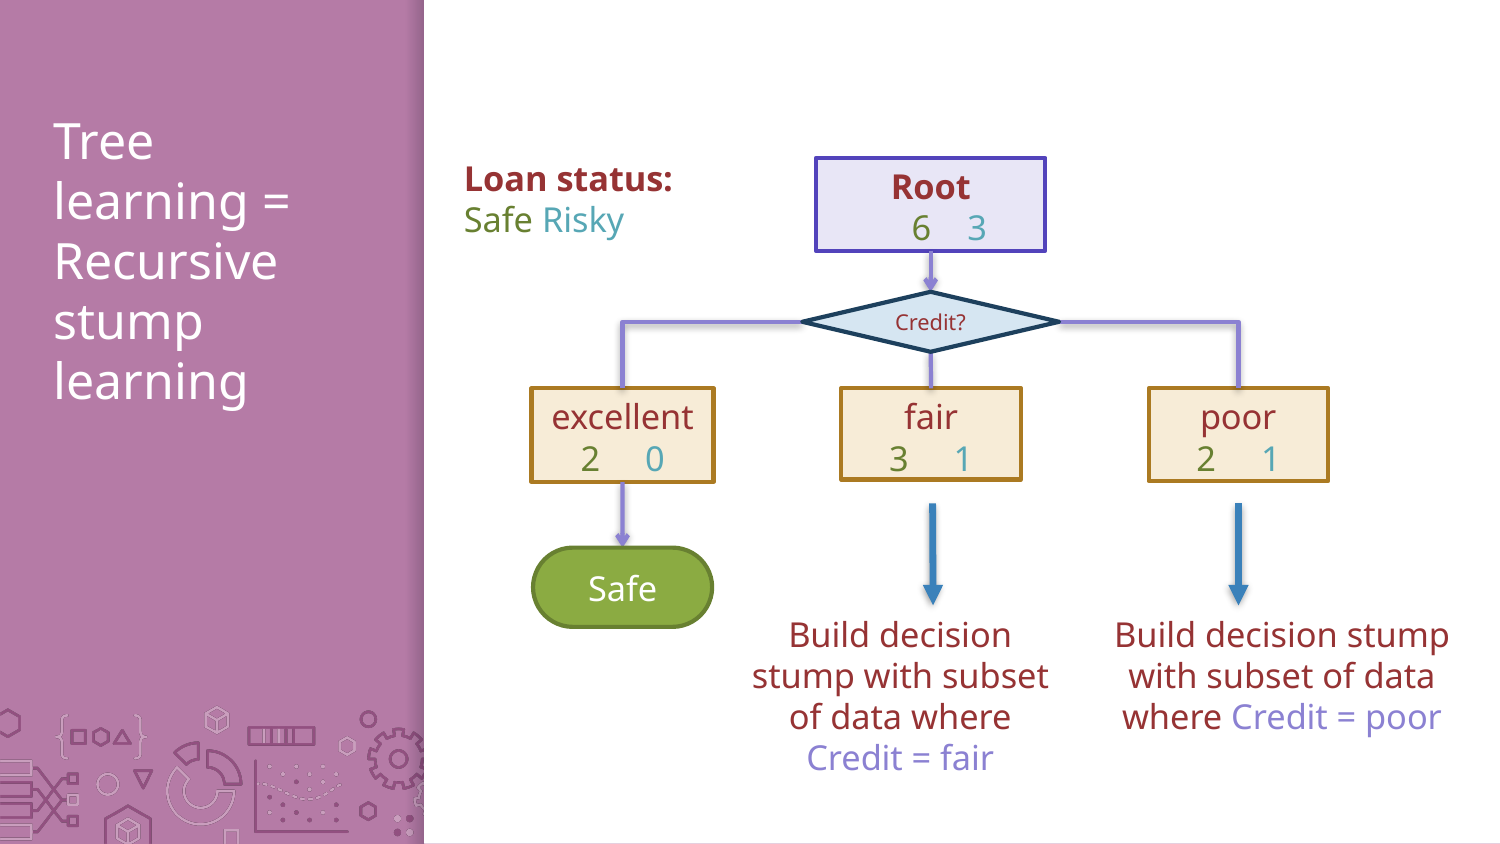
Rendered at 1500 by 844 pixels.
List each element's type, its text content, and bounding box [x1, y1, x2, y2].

text_box fair 3 1 [839, 386, 1023, 482]
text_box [1058, 321, 1239, 389]
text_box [726, 503, 1075, 746]
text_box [622, 321, 803, 389]
text_box Loan status: Safe Risky [449, 149, 697, 247]
text_box Root 6 3 [814, 156, 1047, 253]
text_box Safe [530, 545, 715, 629]
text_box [1082, 503, 1482, 746]
text_box excellent 2 0 [529, 386, 716, 484]
picture [0, 701, 424, 844]
text_box Credit? [801, 290, 1060, 354]
text_box poor 2 1 [1147, 386, 1330, 483]
title Tree learning = Recursive stump learning [38, 94, 375, 748]
